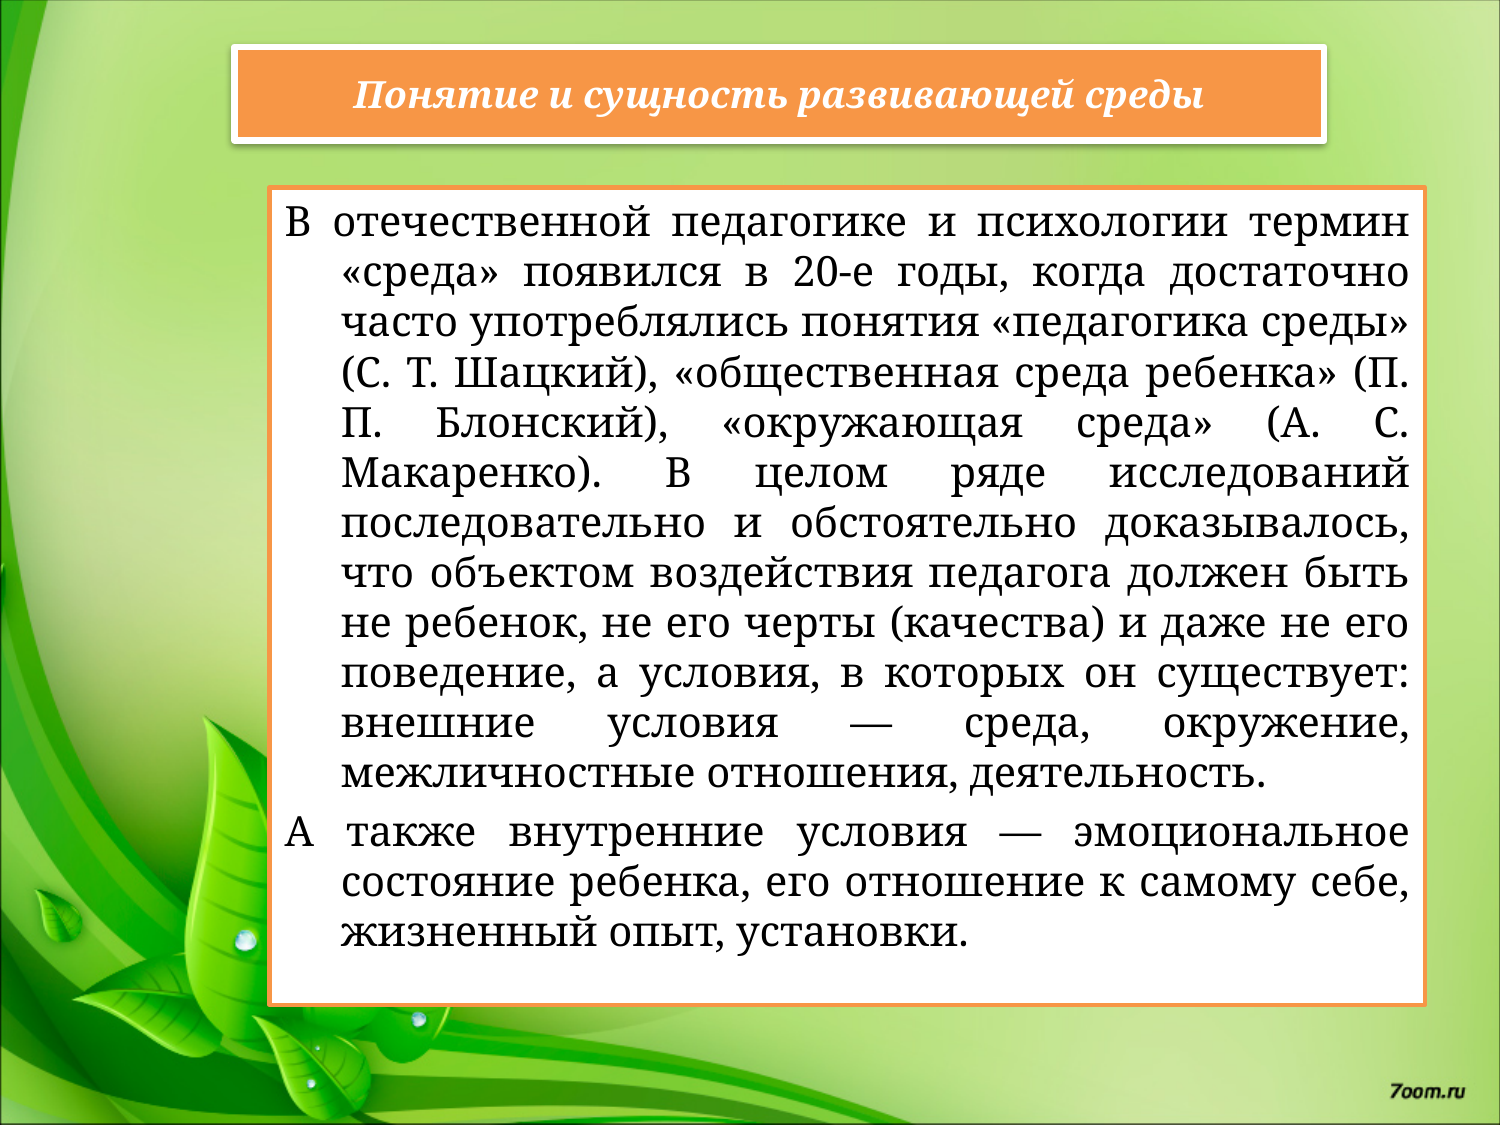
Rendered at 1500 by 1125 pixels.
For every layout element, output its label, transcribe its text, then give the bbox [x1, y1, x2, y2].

list В отечественной педагогике и психологии термин «среда» появился в 20-е годы, когда достаточно часто употреблялись понятия «педагогика среды» (С. Т. Шацкий), «общественная среда ребенка» (П. П. Блонский), «окружающая среда» (А. С. Макаренко). В целом ряде исследований последовательно и обстоятельно доказывалось, что объектом воздействия педагога должен быть не ребенок, не его черты (качества) и даже не его поведение, а условия, в которых он существует: внешние условия — среда, окружение, межличностные отношения, деятельность. А также внутренние условия — эмоциональное состояние ребенка, его отношение к самому себе, жизненный опыт, установки. [267, 185, 1427, 1007]
title Понятие и сущность развивающей среды [231, 44, 1327, 144]
picture [0, 0, 1500, 1125]
